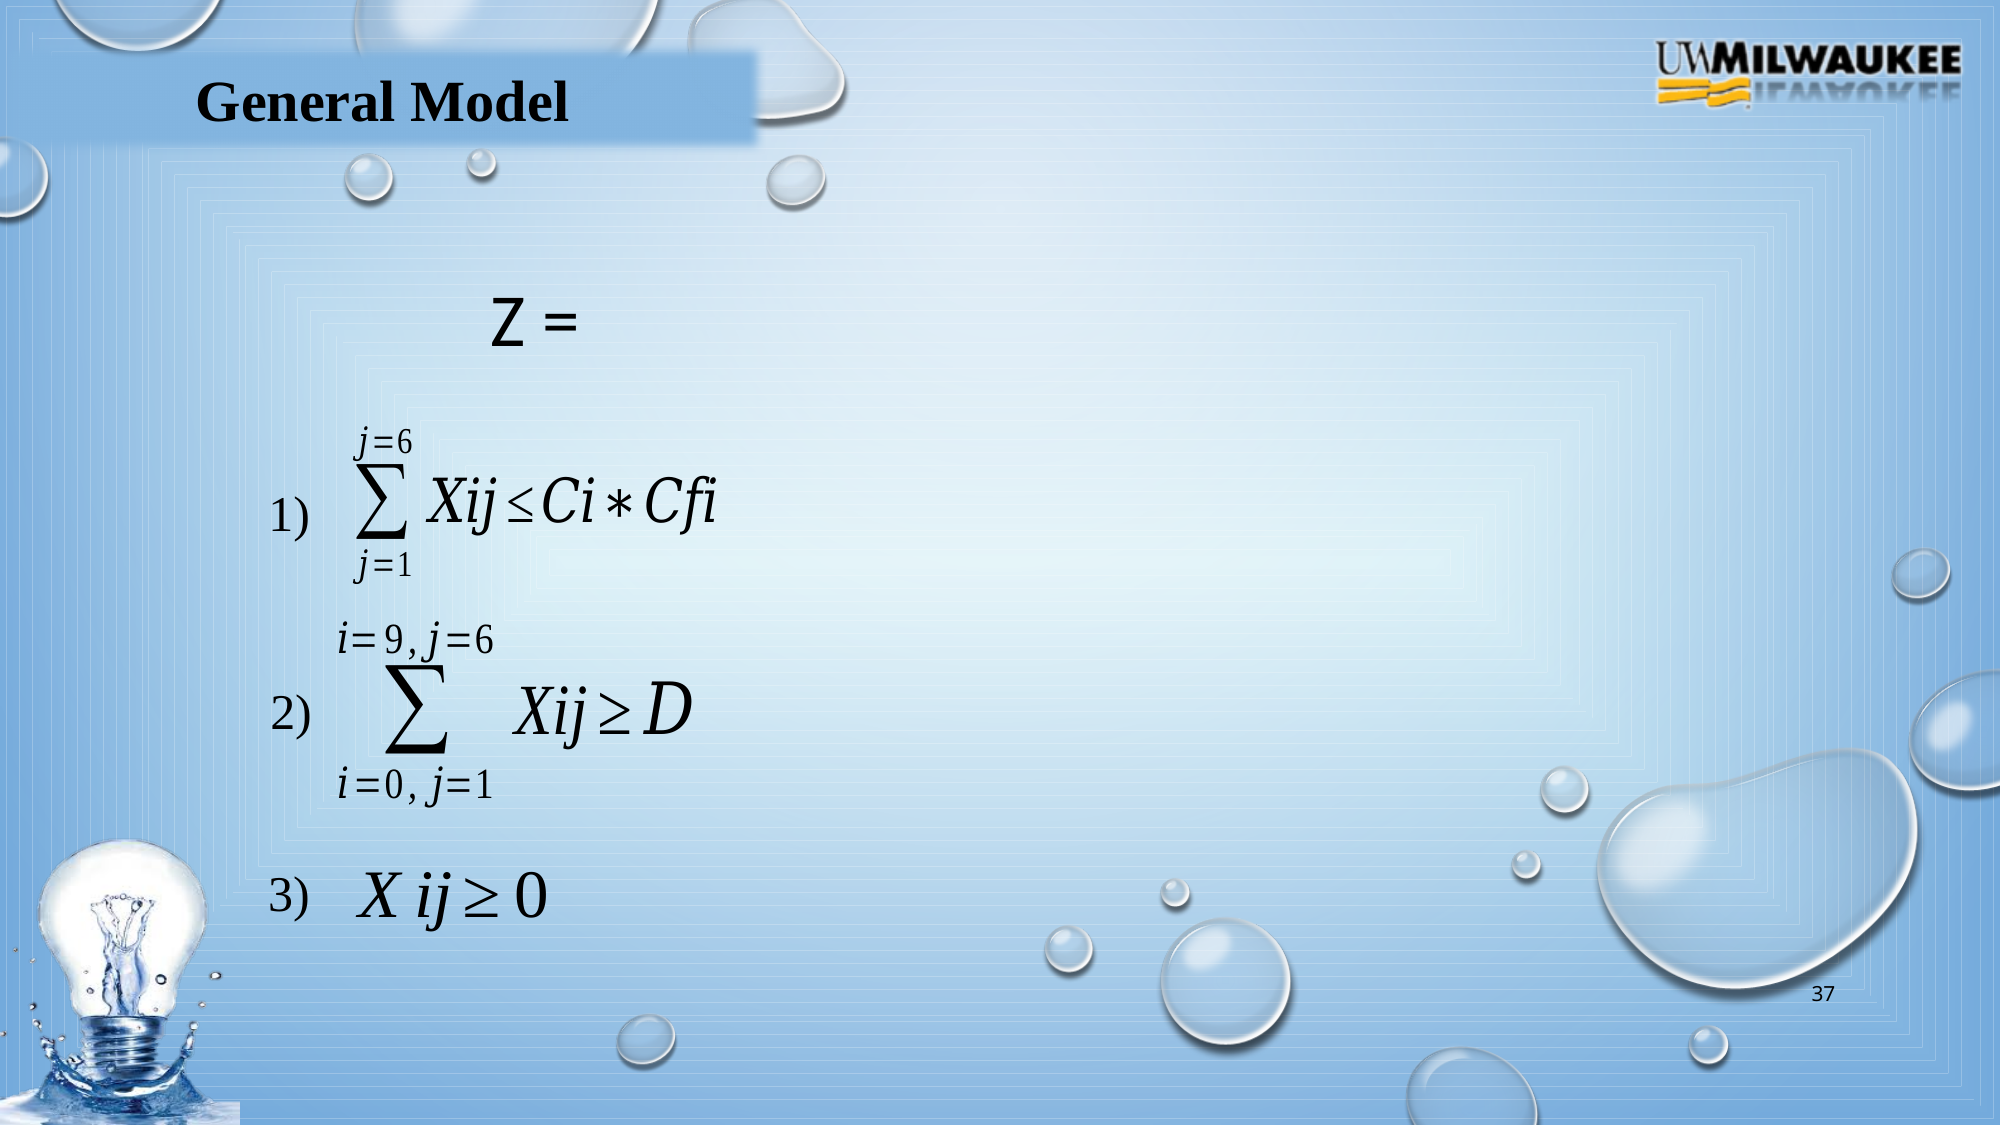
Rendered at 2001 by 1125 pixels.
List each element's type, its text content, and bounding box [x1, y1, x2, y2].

picture [0, 0, 2000, 1125]
slide_number 37 [1724, 965, 1851, 1025]
text_box 3) [253, 854, 352, 930]
text_box General Model [16, 58, 750, 138]
text_box 1) [253, 474, 353, 549]
text_box 2) [255, 672, 355, 748]
